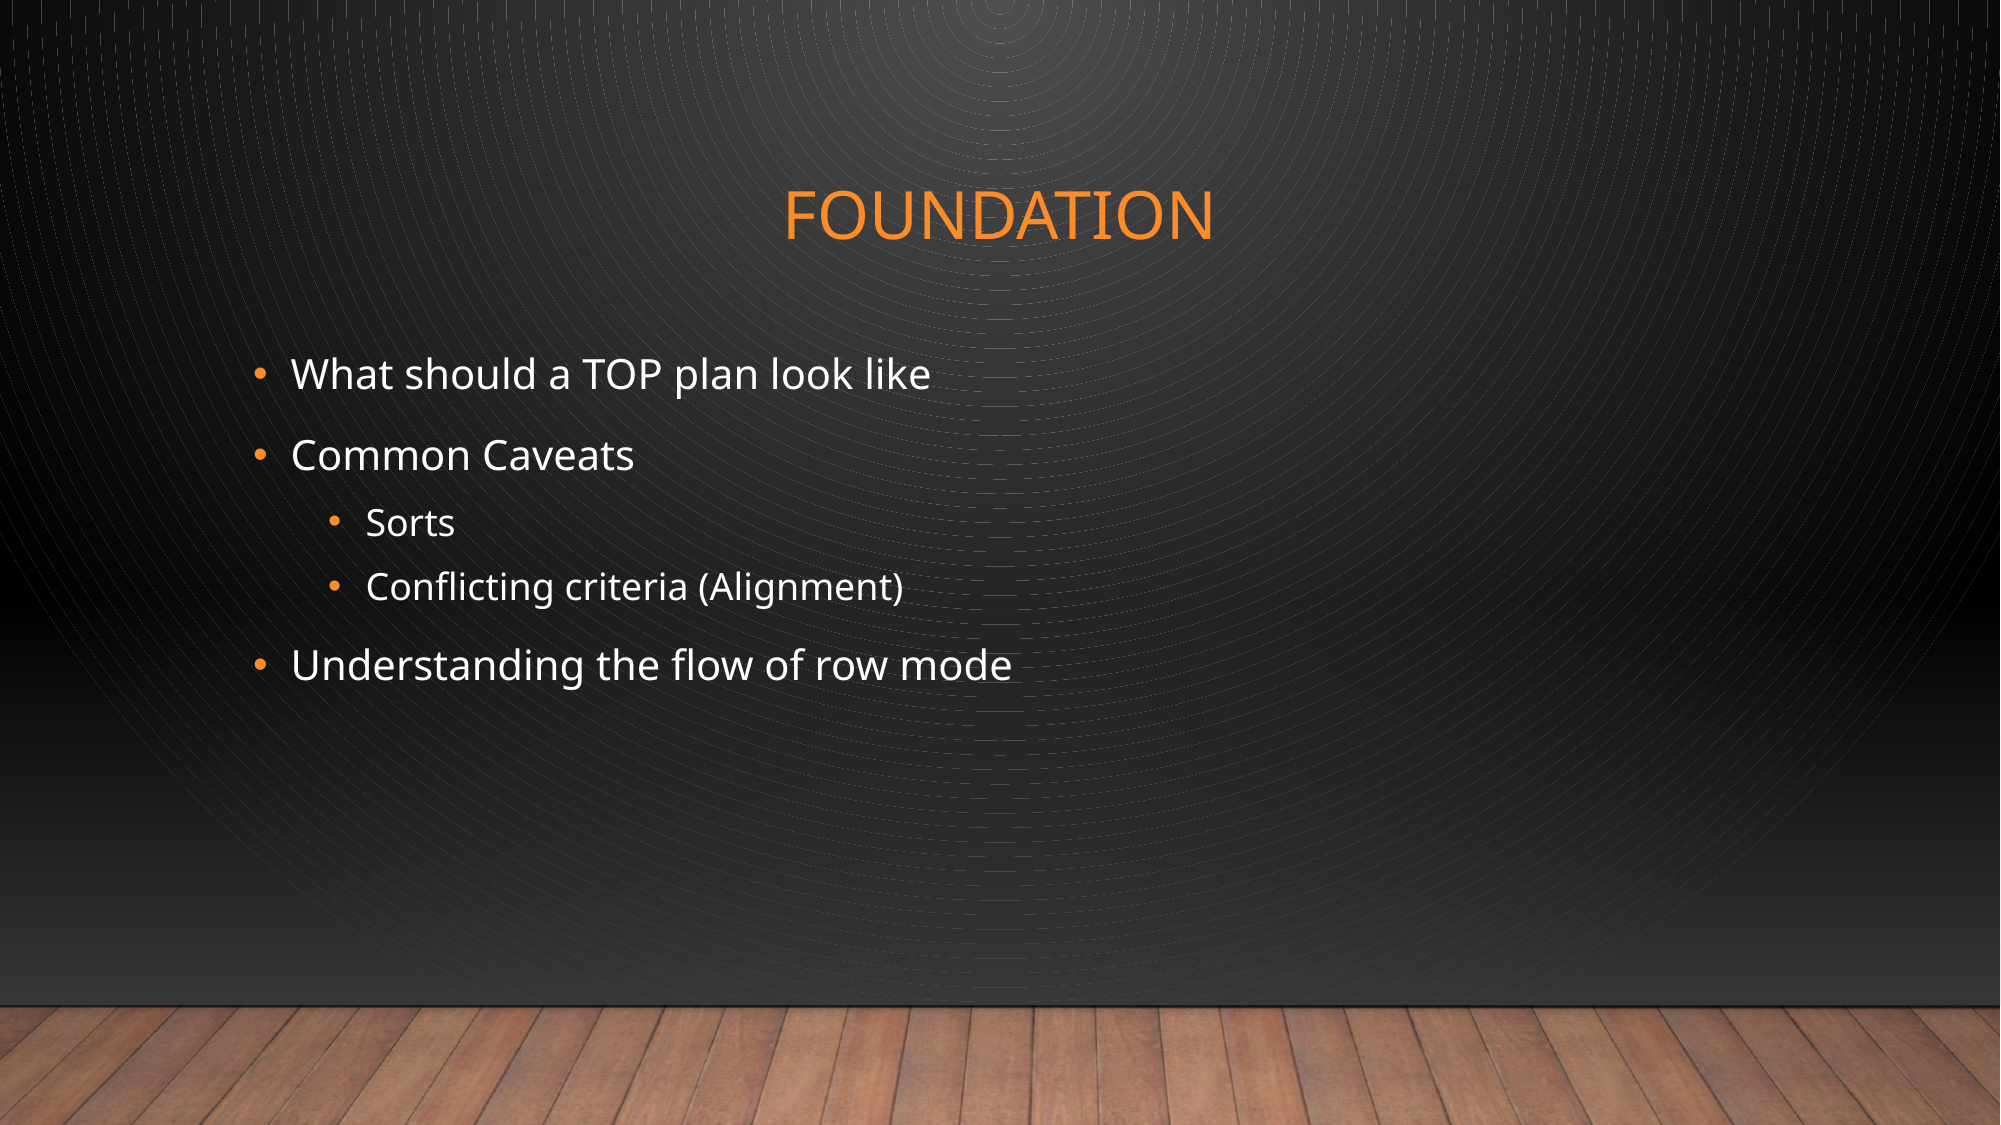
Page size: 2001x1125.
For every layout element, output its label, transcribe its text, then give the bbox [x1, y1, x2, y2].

picture [0, 1005, 2000, 1125]
title Foundation [238, 131, 1763, 305]
list What should a TOP plan look like Common Caveats Sorts Conflicting criteria (Alignment) Understanding the flow of row mode [238, 330, 1763, 897]
